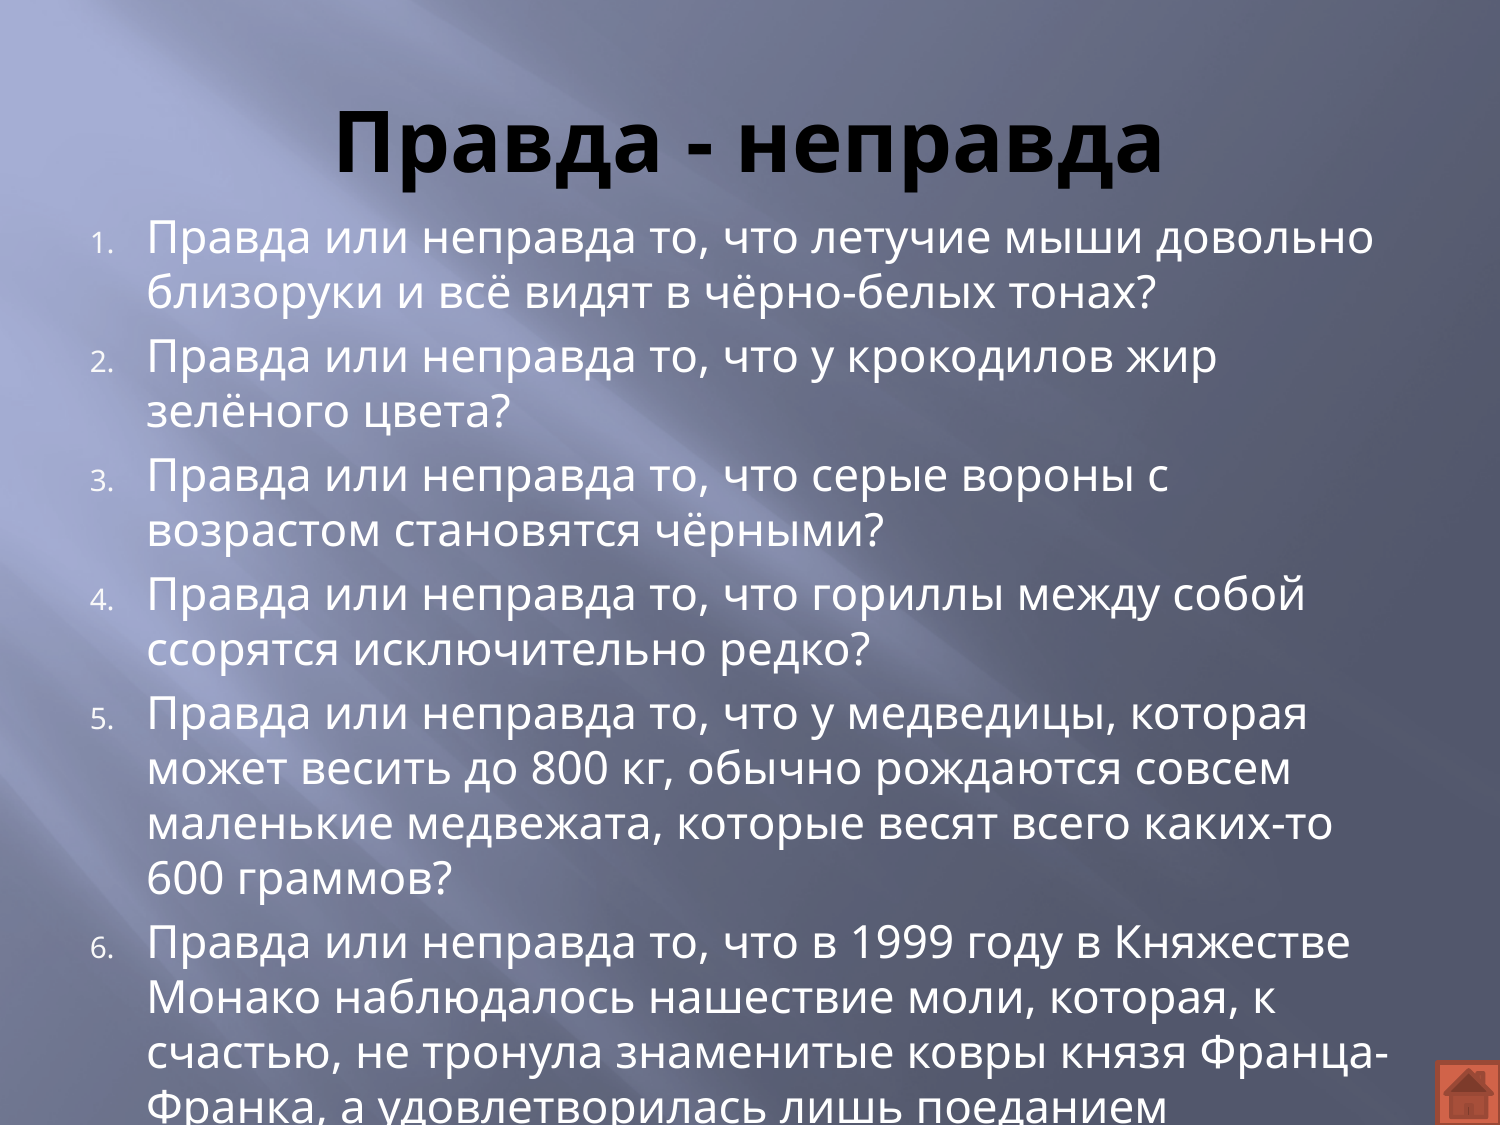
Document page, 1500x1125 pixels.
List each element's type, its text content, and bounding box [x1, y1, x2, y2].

list Правда или неправда то, что летучие мыши довольно близоруки и всё видят в чёрно-белых тонах? Правда или неправда то, что у крокодилов жир зелёного цвета? Правда или неправда то, что серые вороны с возрастом становятся чёрными? Правда или неправда то, что гориллы между собой ссорятся исключительно редко? Правда или неправда то, что у медведицы, которая может весить до 800 кг, обычно рождаются совсем маленькие медвежата, которые весят всего каких-то 600 граммов? Правда или неправда то, что в 1999 году в Княжестве Монако наблюдалось нашествие моли, которая, к счастью, не тронула знаменитые ковры князя Франца-Франка, а удовлетворилась лишь поеданием каштанов? [75, 200, 1425, 1063]
text_box [1435, 1060, 1500, 1125]
title Правда - неправда [75, 45, 1425, 200]
footer [549, 1040, 1025, 1101]
